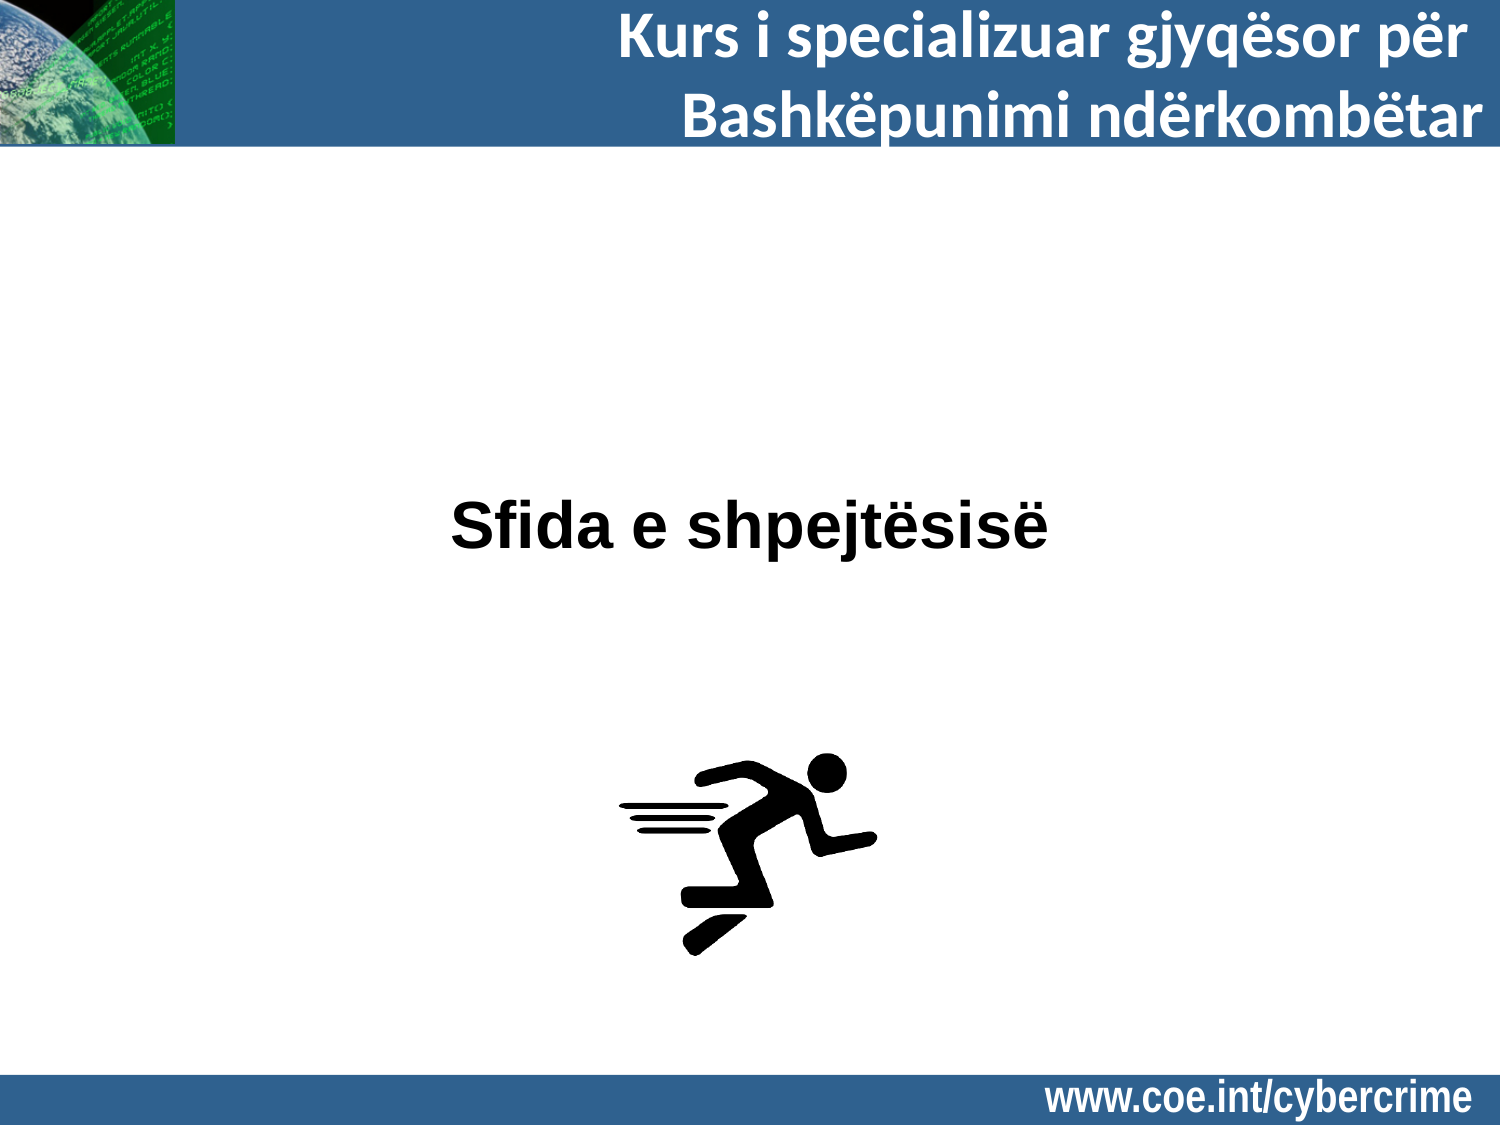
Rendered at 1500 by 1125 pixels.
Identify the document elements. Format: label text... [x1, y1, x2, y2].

text_box Kurs i specializuar gjyqësor për Bashkëpunimi ndërkombëtar [177, 0, 1500, 149]
picture [0, 0, 175, 144]
text_box [0, 1073, 1030, 1125]
picture [594, 699, 905, 1010]
text_box Sfida e shpejtësisë [50, 425, 1450, 569]
text_box www.coe.int/cybercrime [1030, 1059, 1500, 1125]
